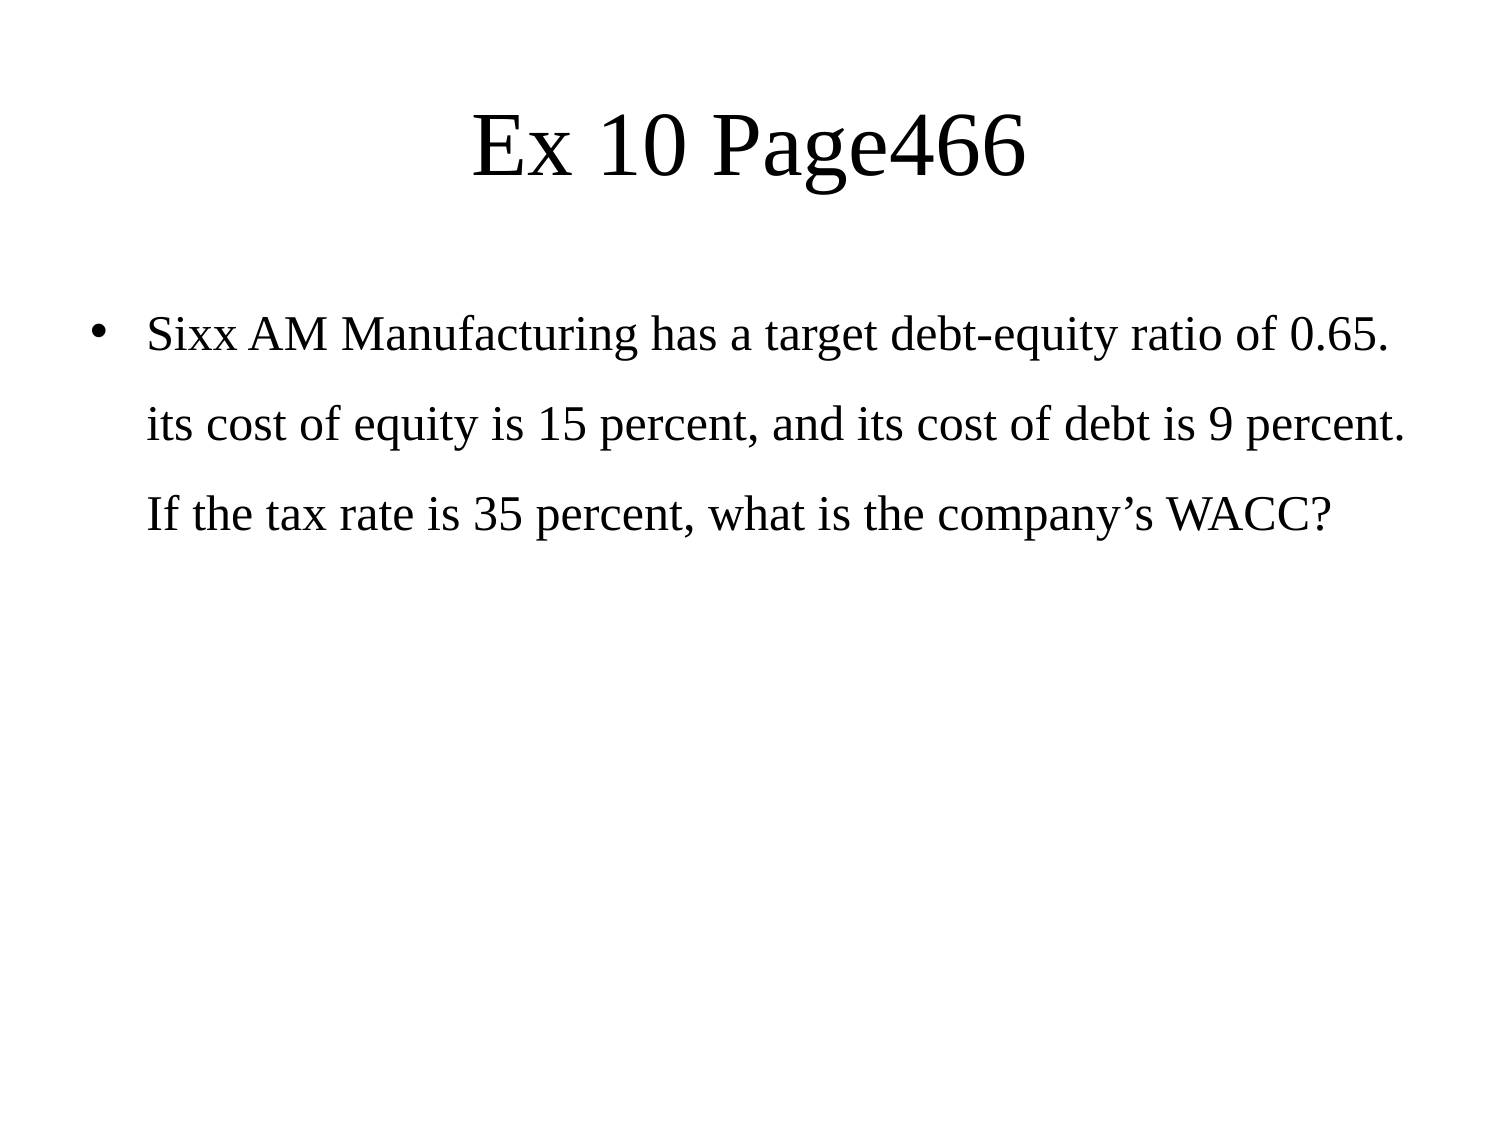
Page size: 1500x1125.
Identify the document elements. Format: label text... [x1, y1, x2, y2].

list Sixx AM Manufacturing has a target debt-equity ratio of 0.65. its cost of equity is 15 percent, and its cost of debt is 9 percent. If the tax rate is 35 percent, what is the company’s WACC? [75, 262, 1425, 1005]
title Ex 10 Page466 [75, 45, 1425, 233]
